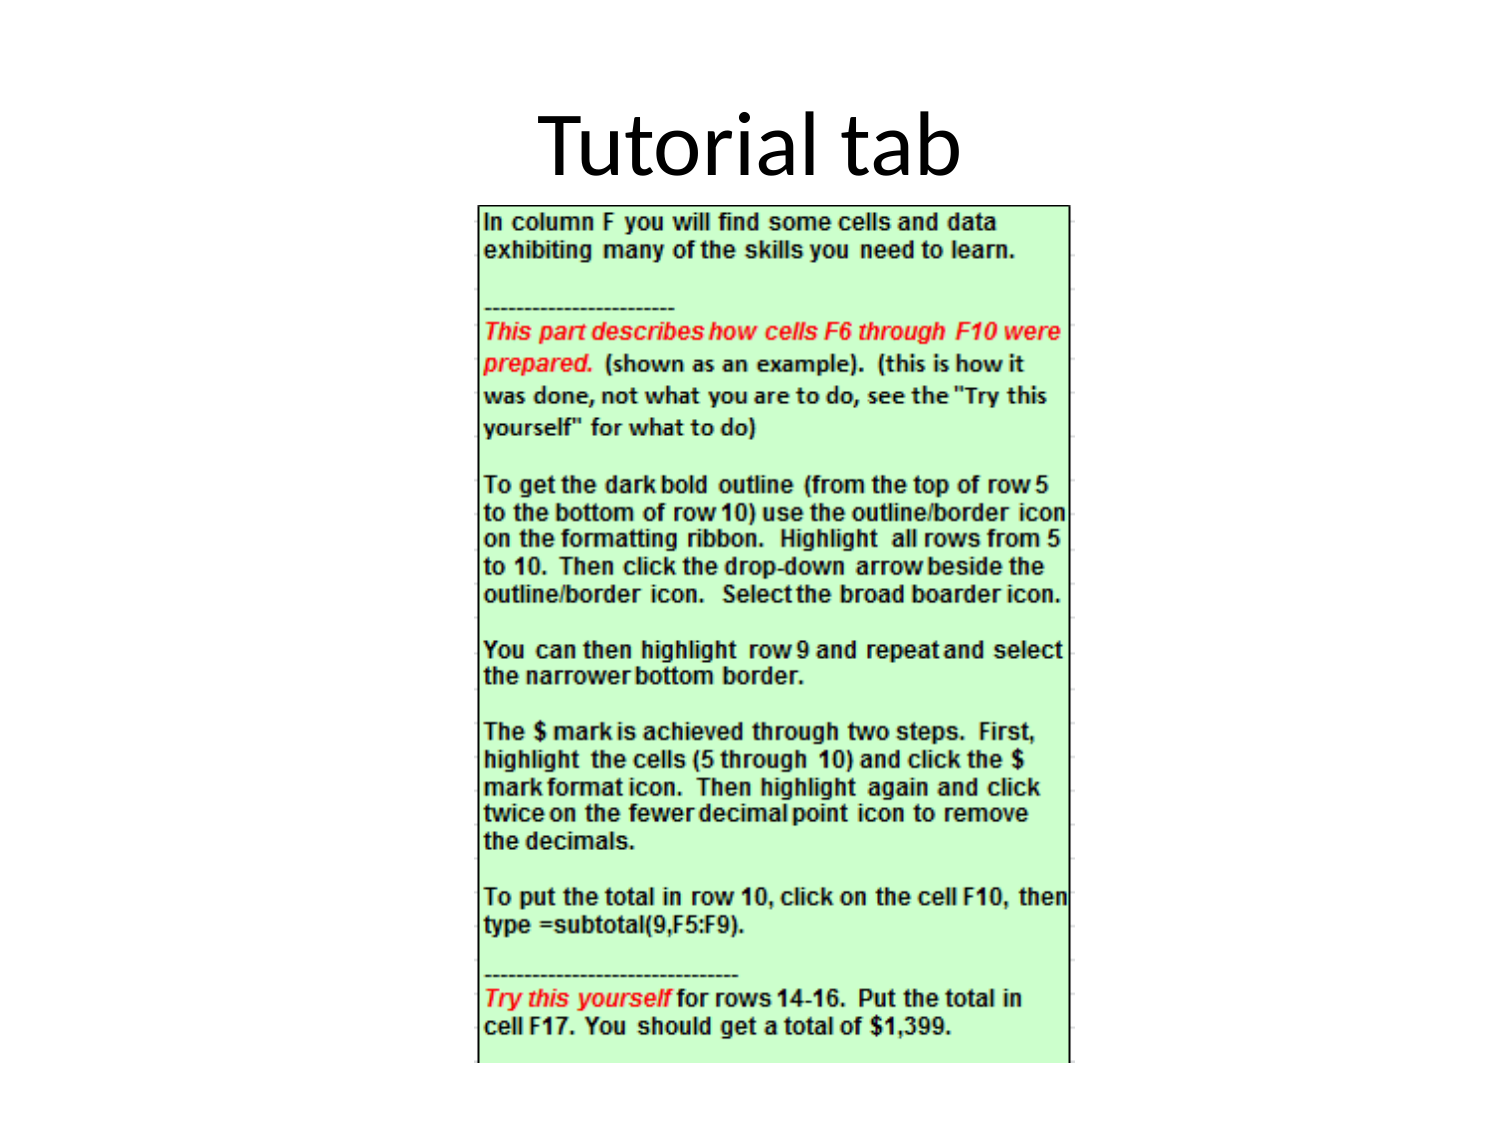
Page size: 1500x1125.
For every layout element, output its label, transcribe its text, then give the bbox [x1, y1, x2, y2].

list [474, 205, 1076, 1063]
title Tutorial tab [75, 45, 1425, 233]
